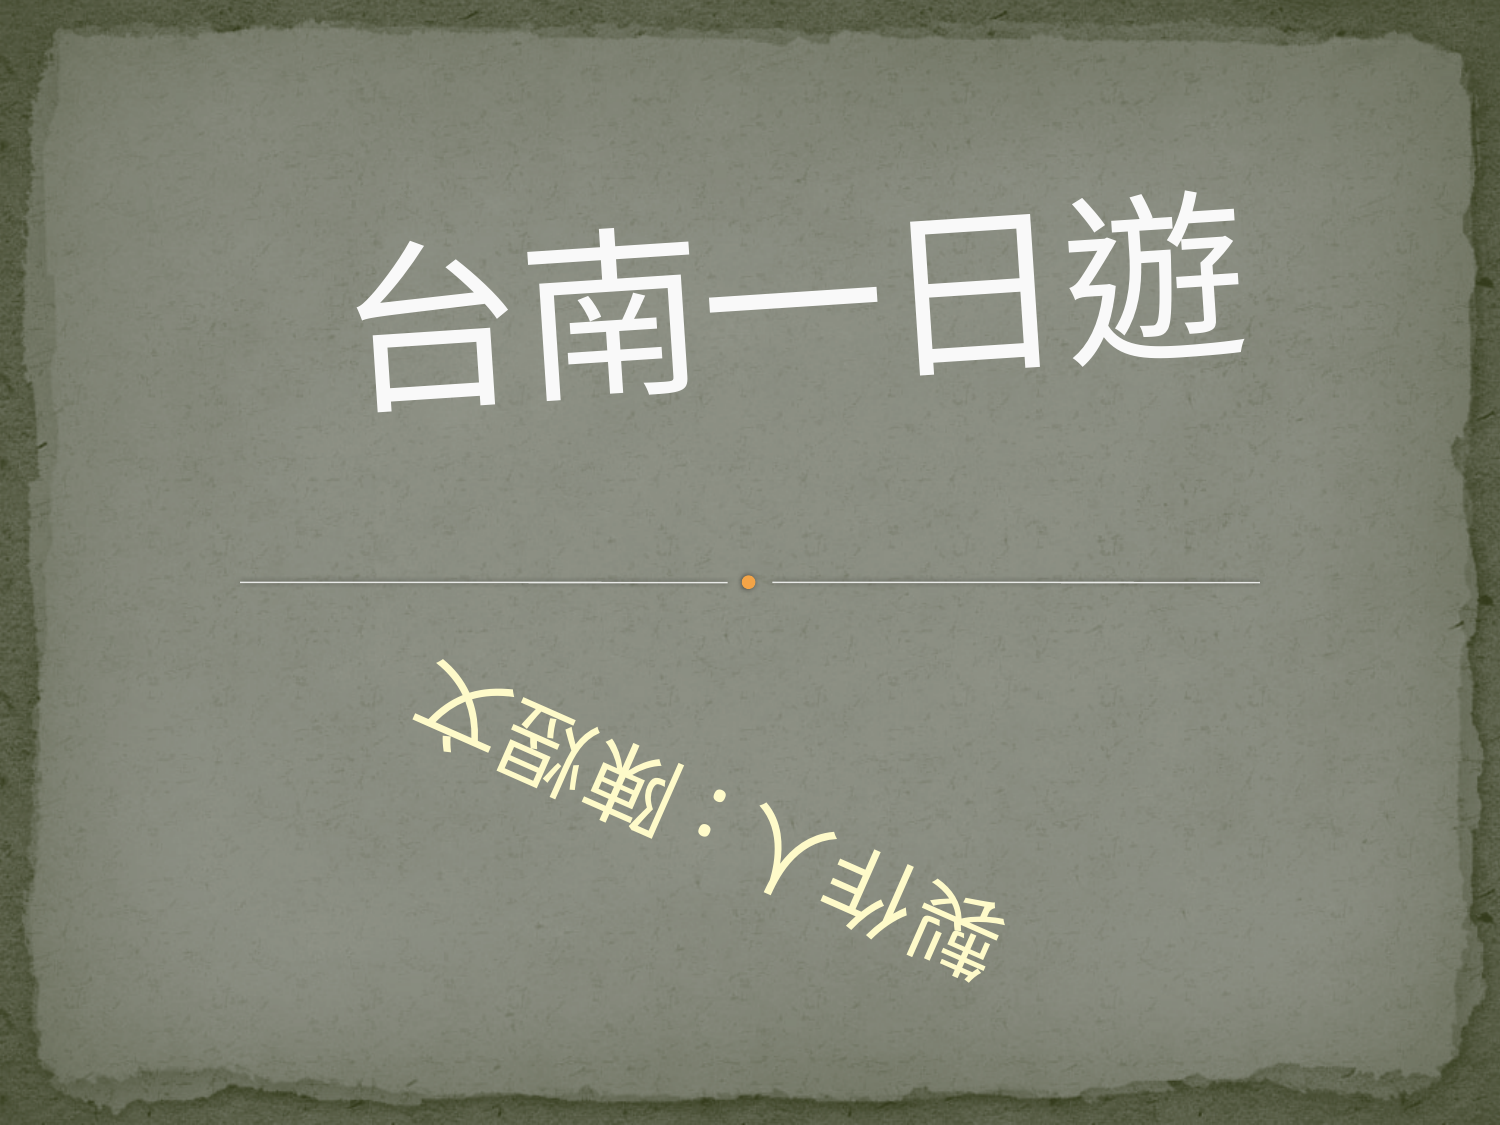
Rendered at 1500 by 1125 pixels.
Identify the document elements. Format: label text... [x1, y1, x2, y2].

title 台南一日遊 [147, 113, 1438, 458]
subtitle 製作人:陳煜文 [61, 385, 1404, 1125]
